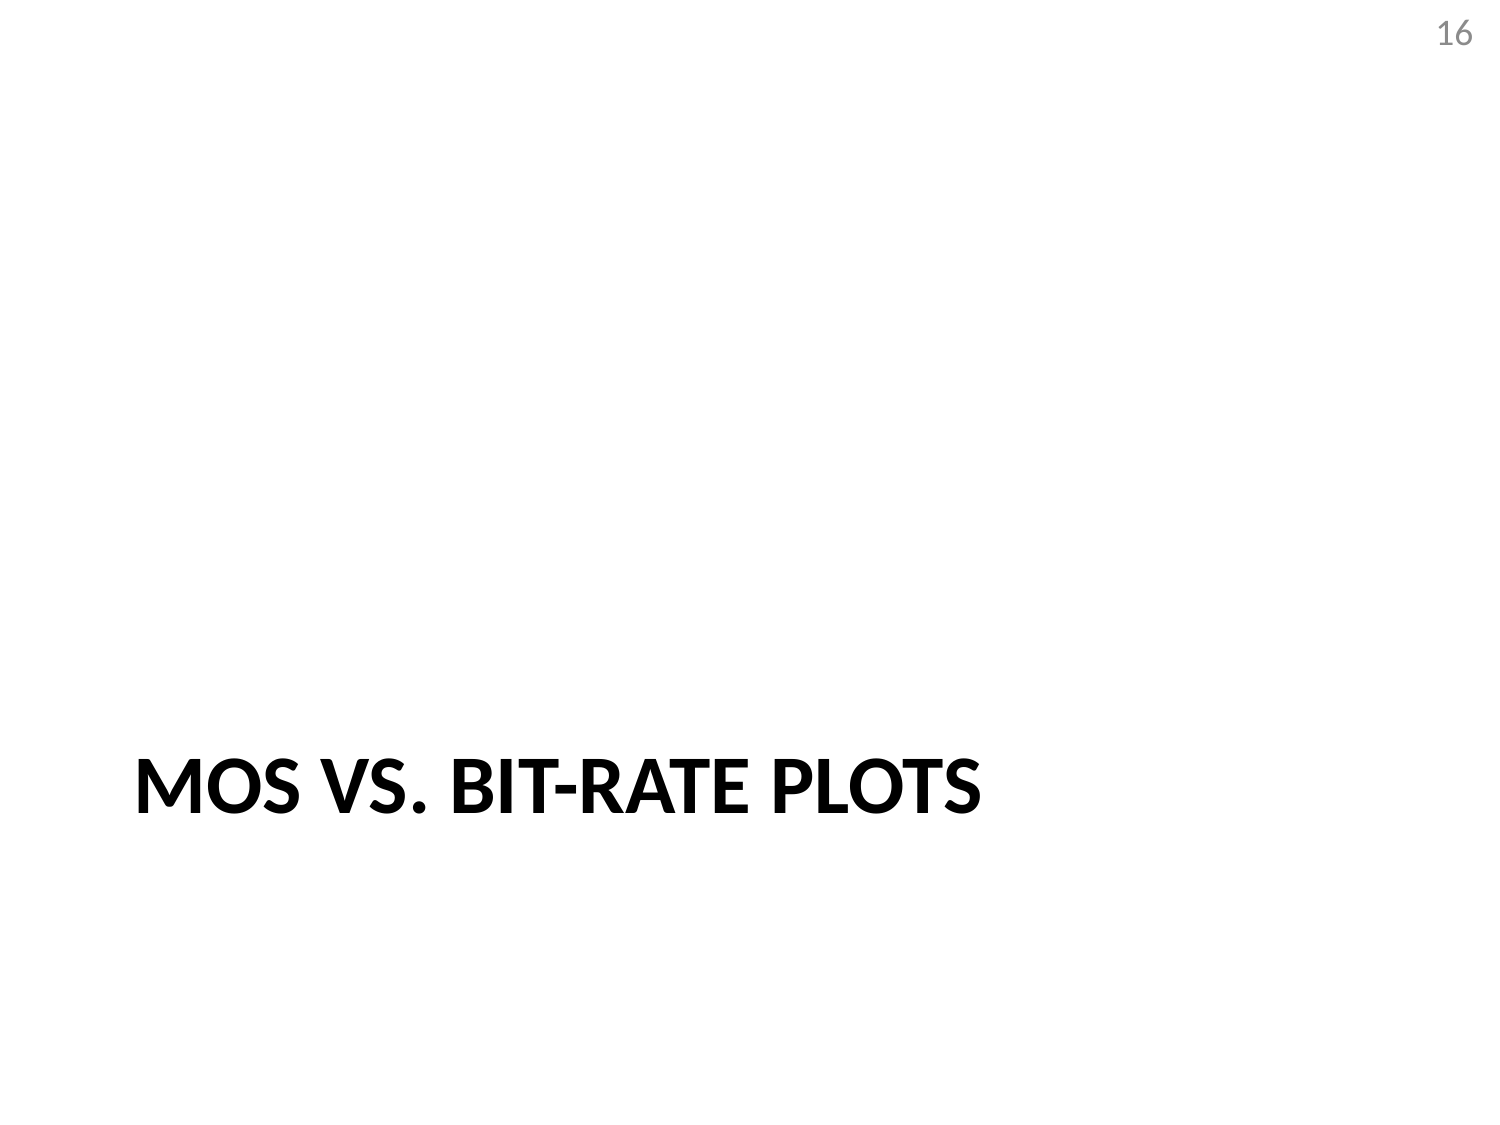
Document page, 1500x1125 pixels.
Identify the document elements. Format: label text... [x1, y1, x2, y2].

title MOS vs. bit-rate plots [118, 722, 1394, 947]
slide_number 16 [1374, 0, 1489, 60]
